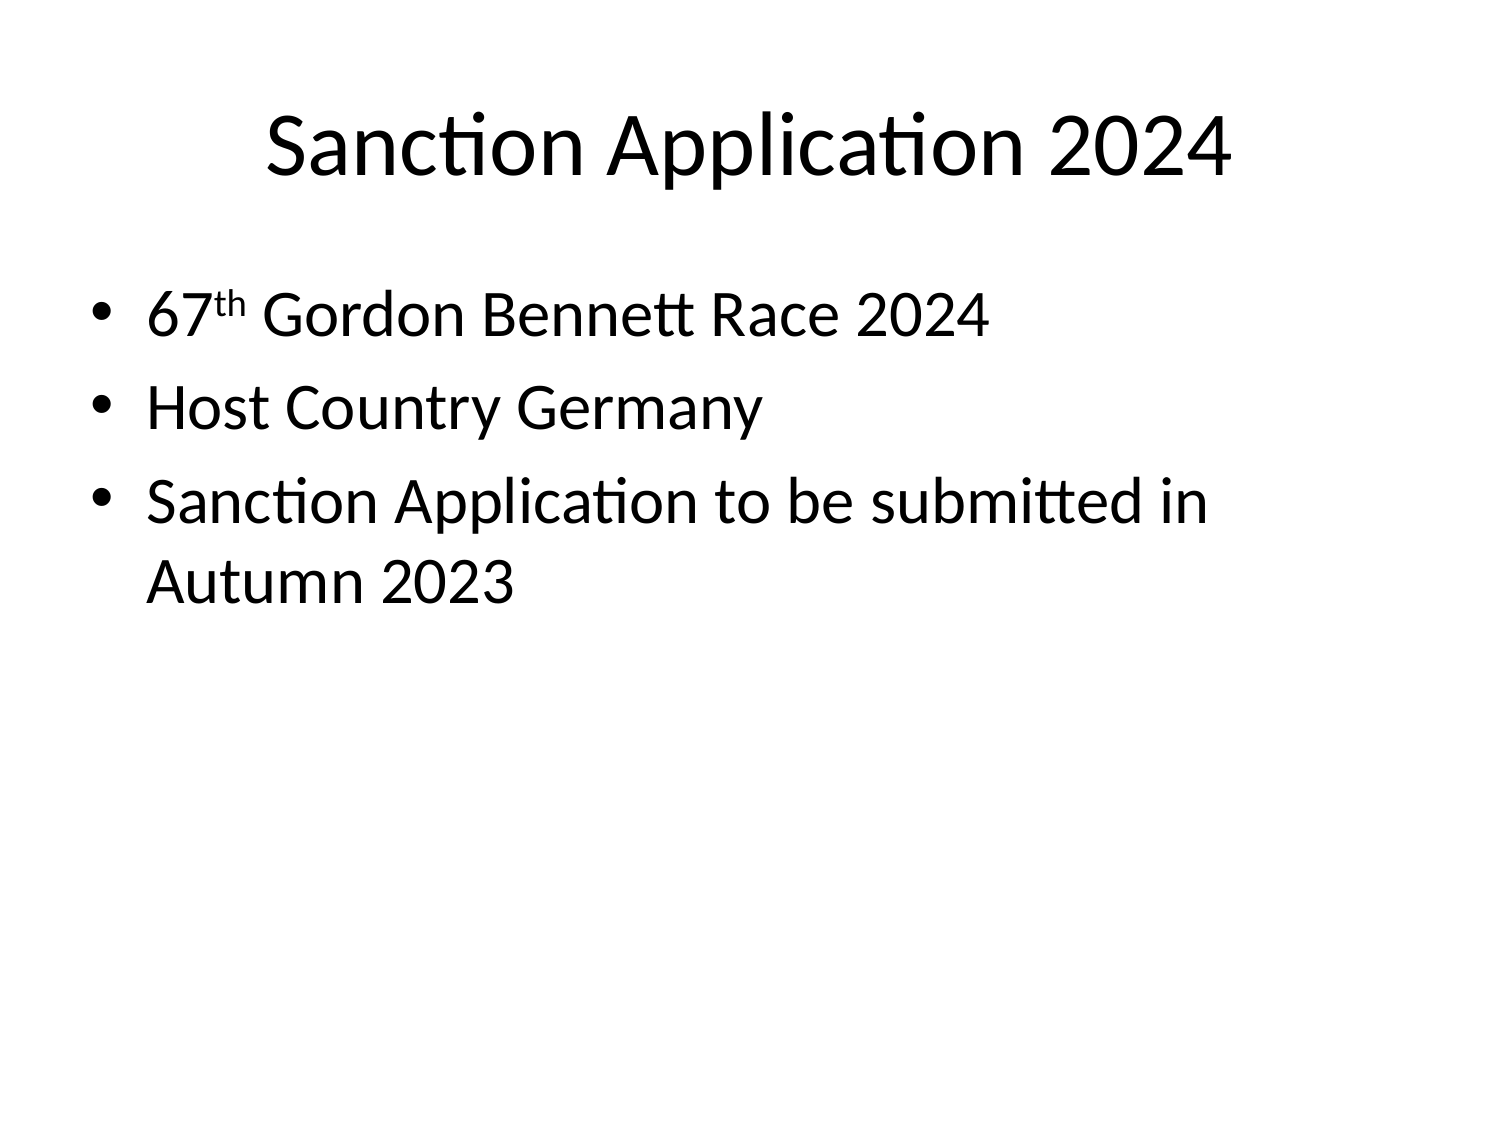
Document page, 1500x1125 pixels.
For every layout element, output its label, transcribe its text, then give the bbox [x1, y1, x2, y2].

list 67th Gordon Bennett Race 2024 Host Country Germany Sanction Application to be submitted in Autumn 2023 [75, 262, 1425, 1005]
title Sanction Application 2024 [75, 45, 1425, 233]
